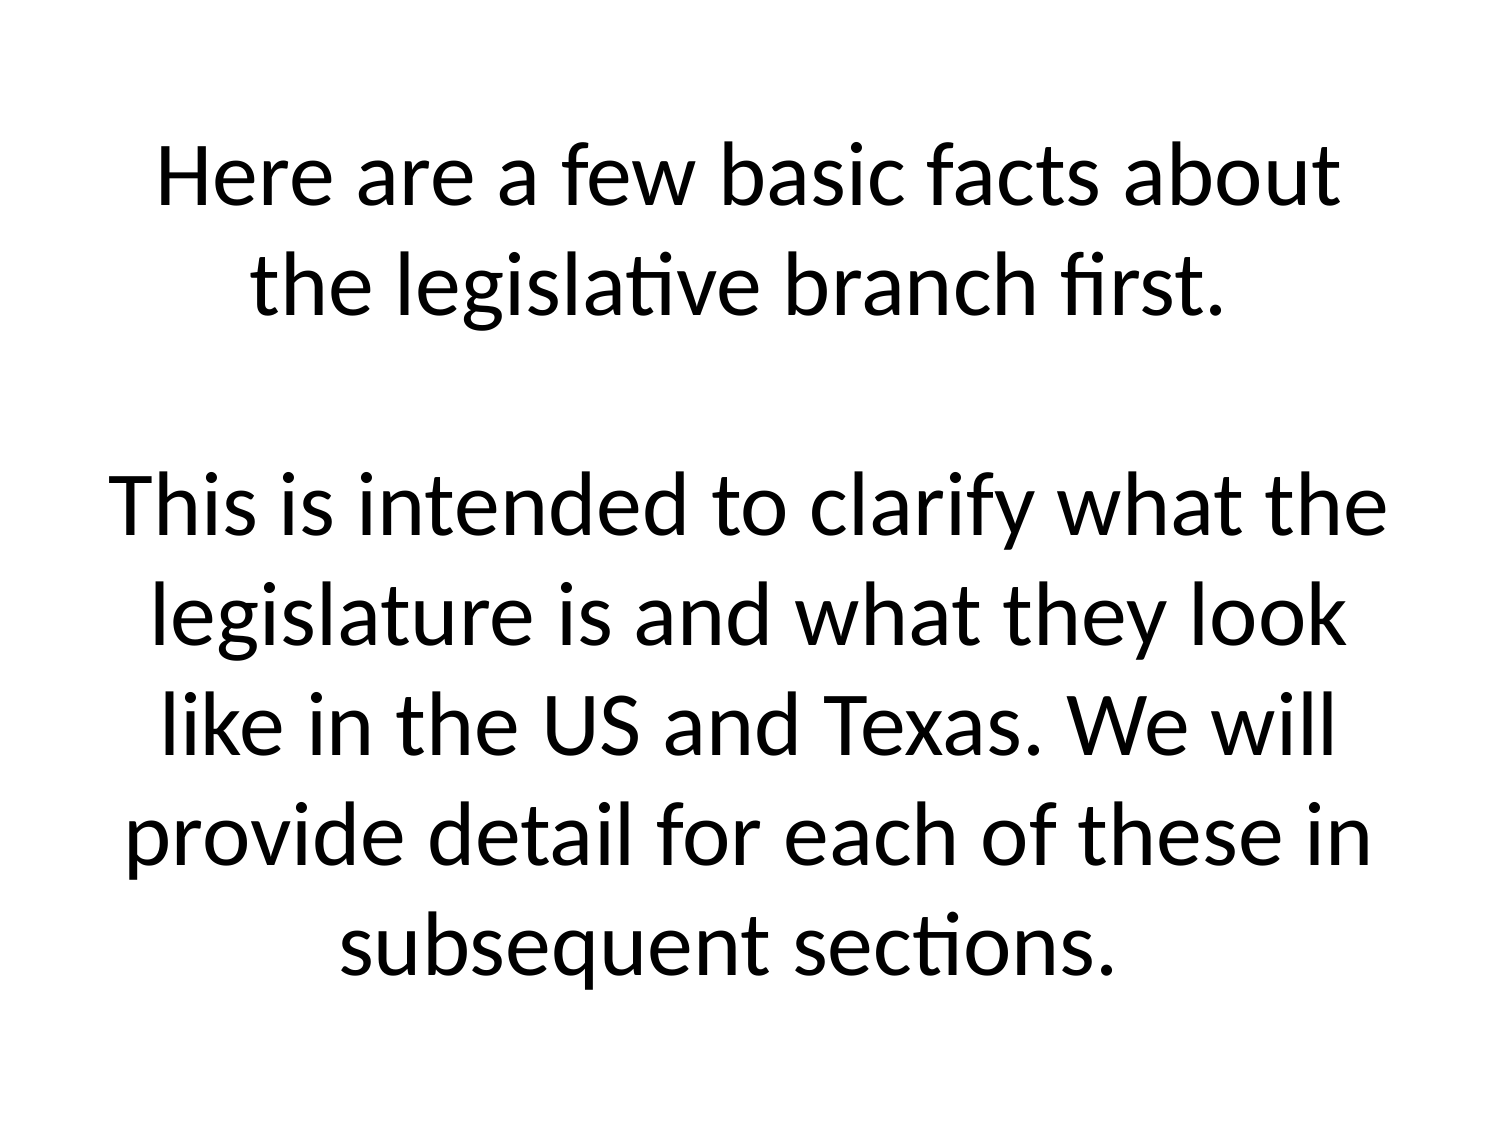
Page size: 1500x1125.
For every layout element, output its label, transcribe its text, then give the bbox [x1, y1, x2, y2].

title Here are a few basic facts about the legislative branch first. This is intended to clarify what the legislature is and what they look like in the US and Texas. We will provide detail for each of these in subsequent sections. [74, 44, 1426, 1063]
